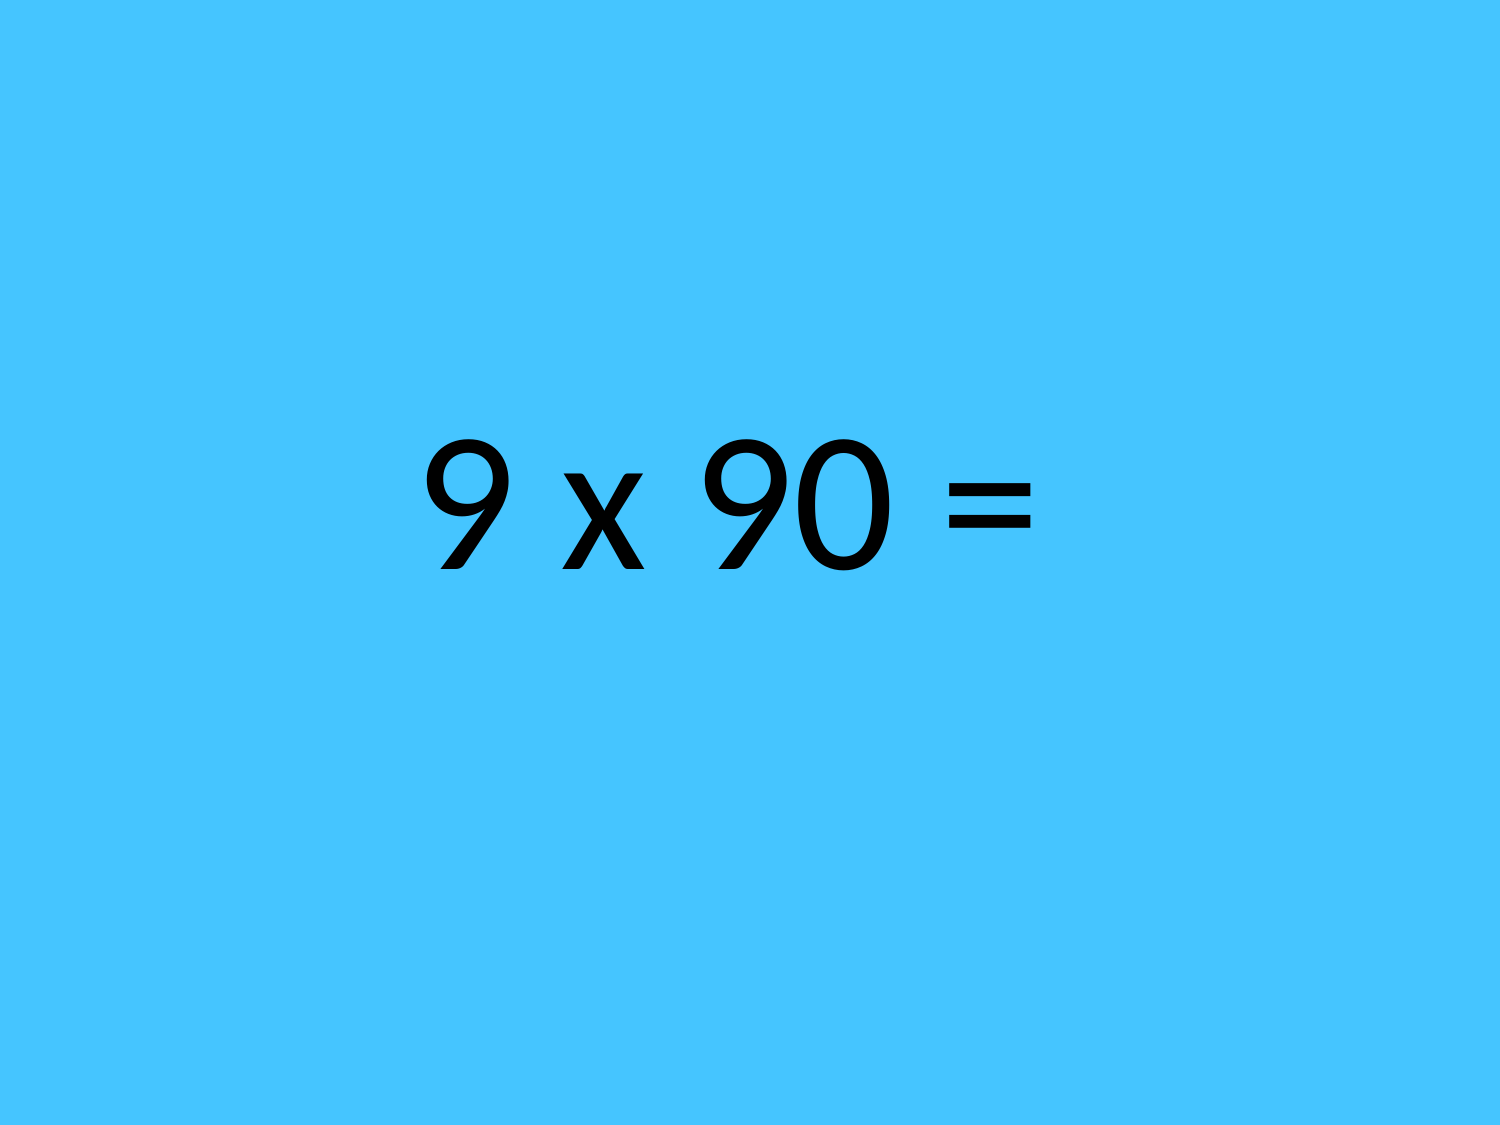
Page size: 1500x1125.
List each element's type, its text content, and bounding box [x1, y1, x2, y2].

text_box 9 x 90 = [399, 362, 1063, 618]
